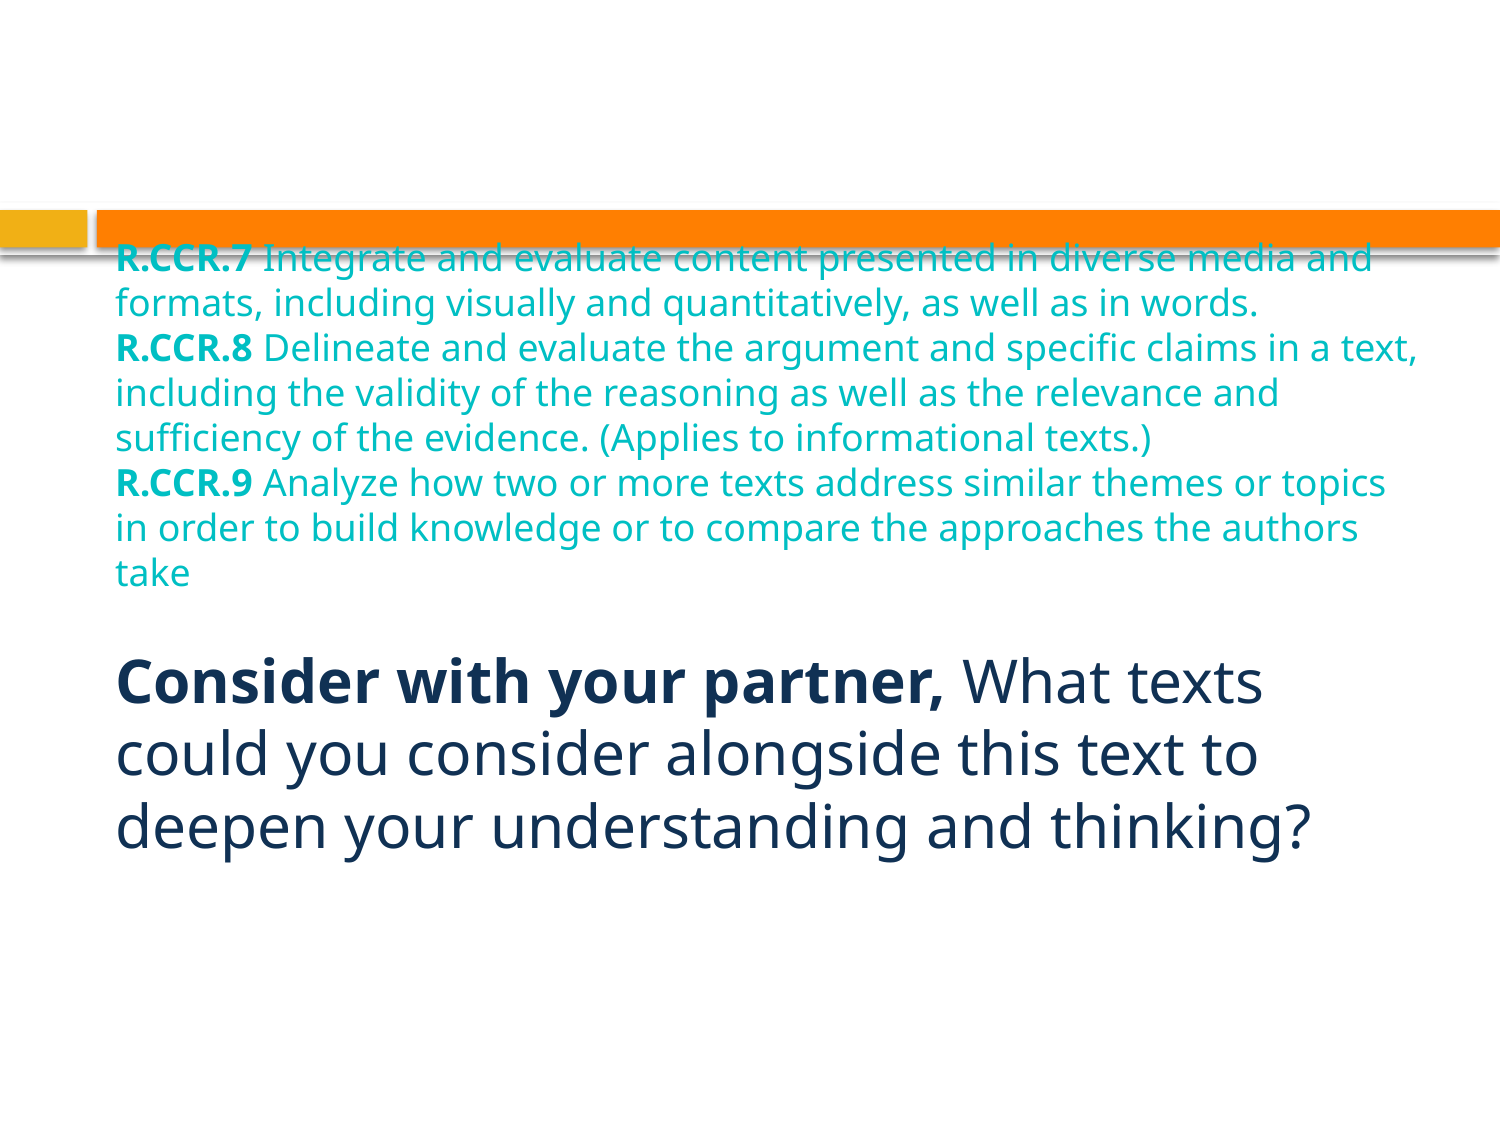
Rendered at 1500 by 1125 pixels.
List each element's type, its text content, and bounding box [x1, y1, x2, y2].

title R.CCR.7 Integrate and evaluate content presented in diverse media and formats, including visually and quantitatively, as well as in words. R.CCR.8 Delineate and evaluate the argument and specific claims in a text, including the validity of the reasoning as well as the relevance and sufficiency of the evidence. (Applies to informational texts.) R.CCR.9 Analyze how two or more texts address similar themes or topics in order to build knowledge or to compare the approaches the authors take [100, 236, 1438, 592]
list Consider with your partner, What texts could you consider alongside this text to deepen your understanding and thinking? [100, 635, 1438, 1000]
